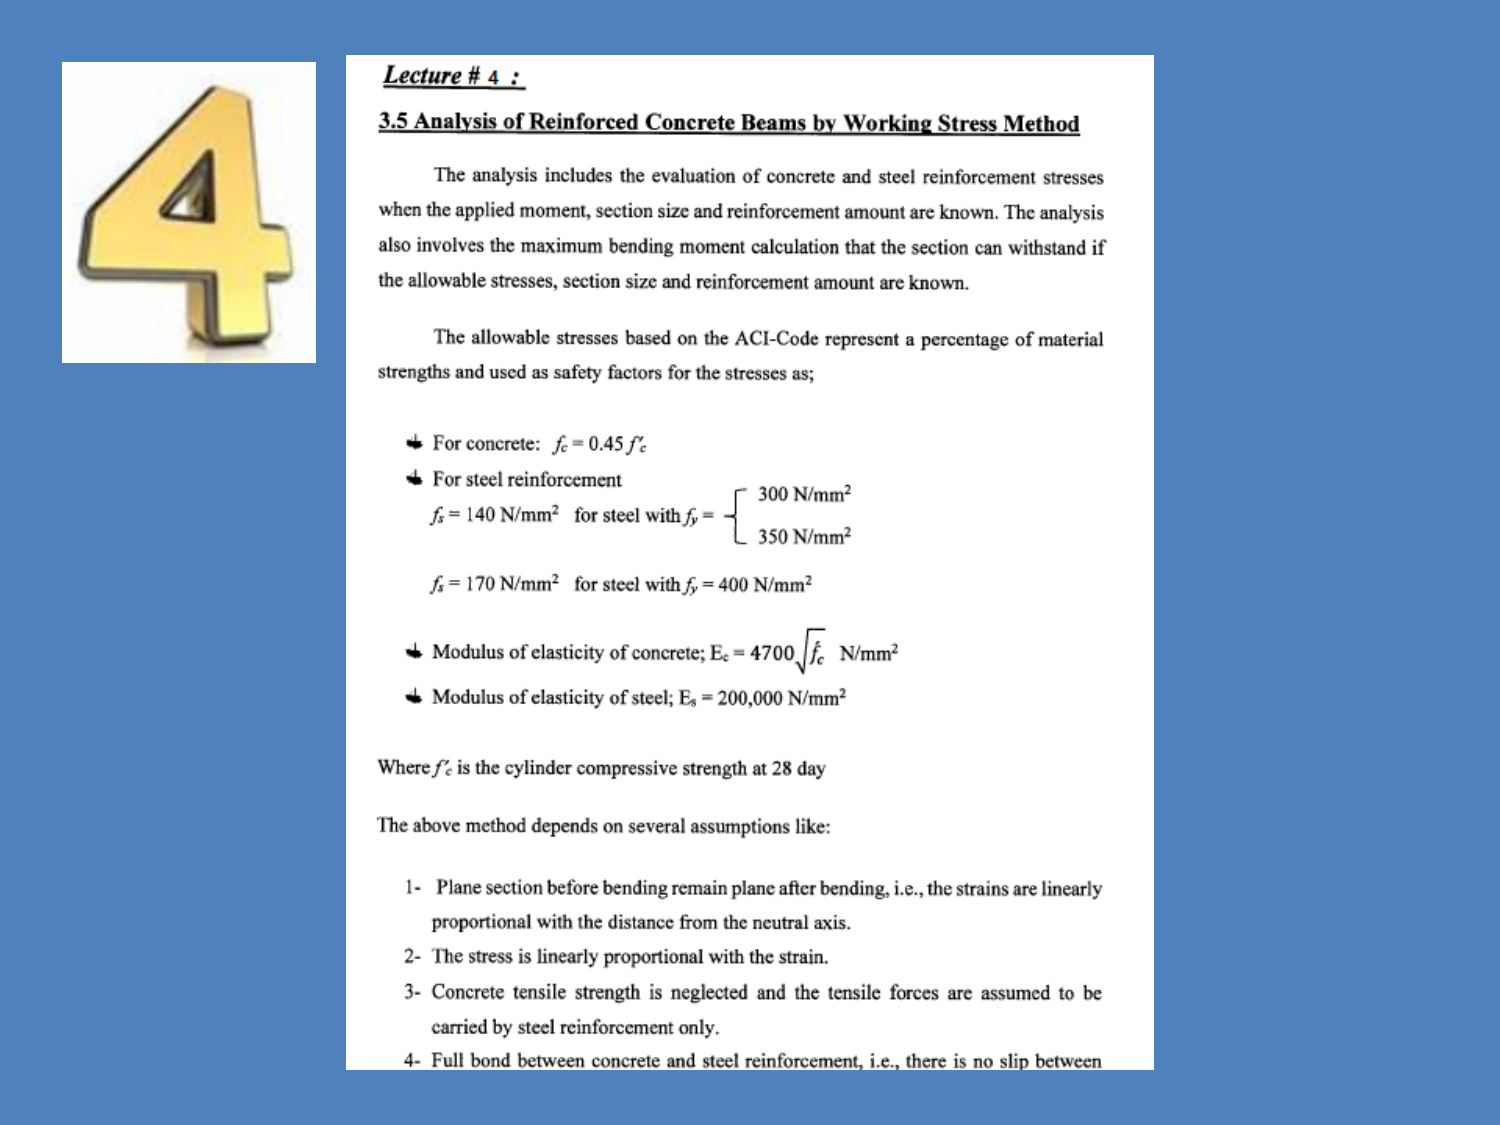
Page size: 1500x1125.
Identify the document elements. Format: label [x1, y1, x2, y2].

picture [62, 62, 316, 363]
picture [345, 55, 1155, 1070]
